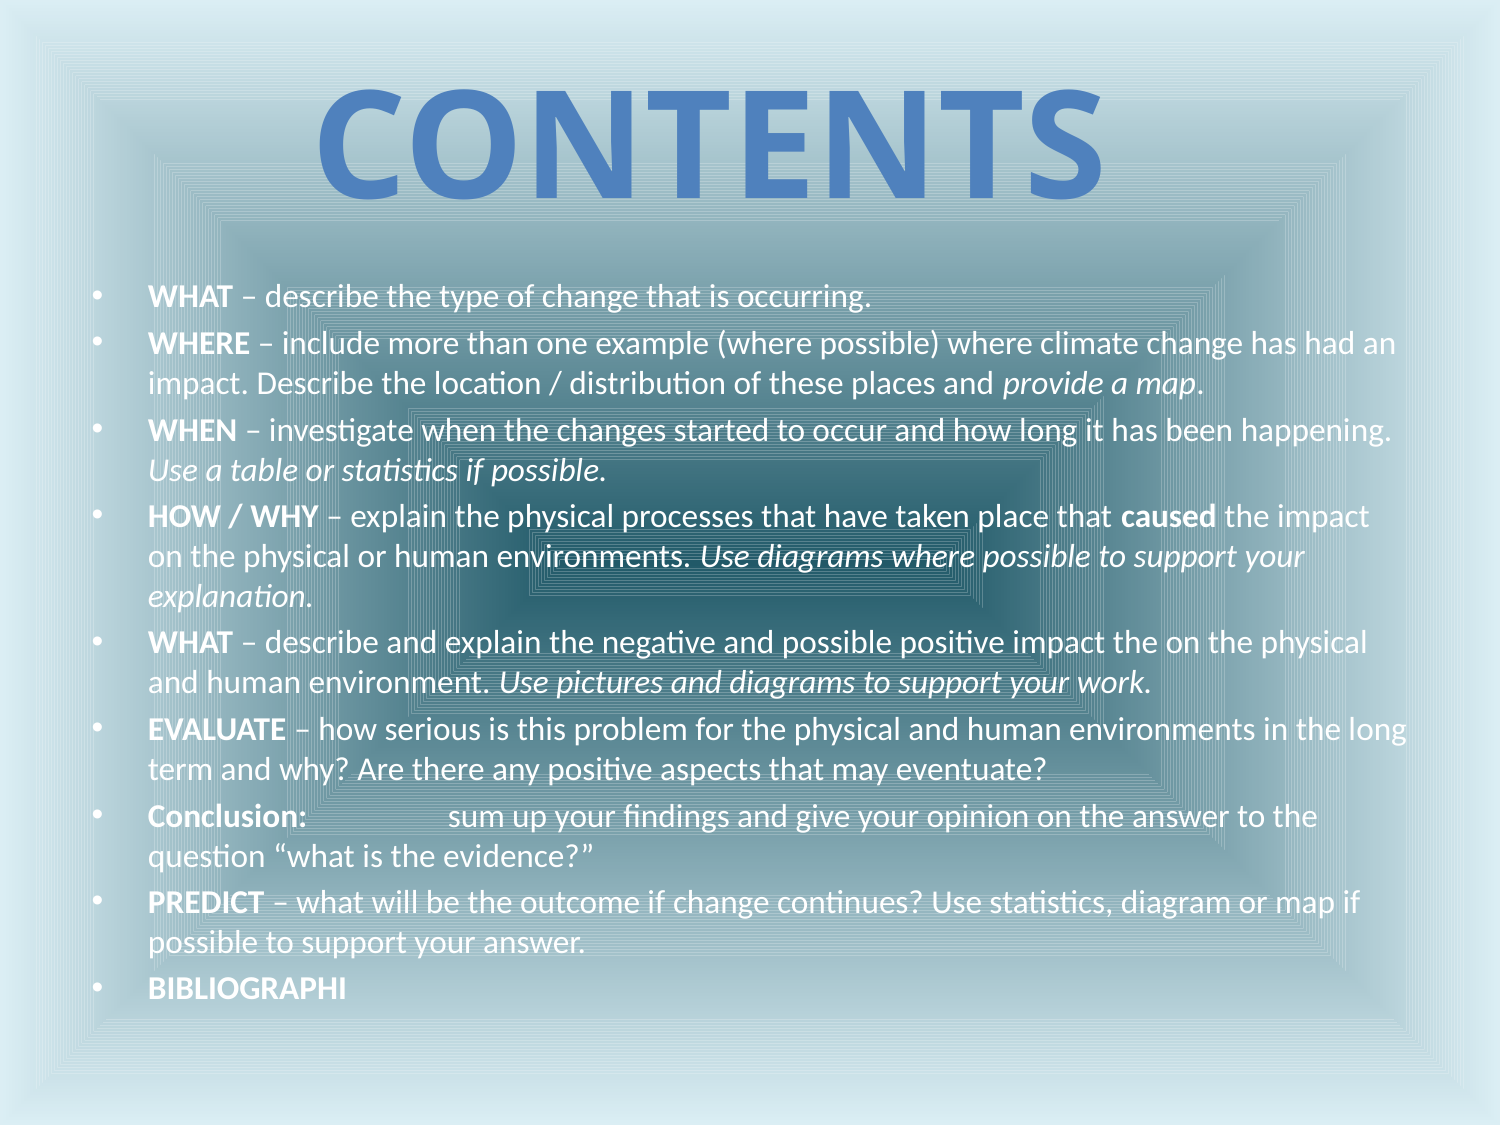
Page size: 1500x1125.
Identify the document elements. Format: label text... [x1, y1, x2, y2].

title Contents [0, 45, 1459, 233]
list WHAT – describe the type of change that is occurring. WHERE – include more than one example (where possible) where climate change has had an impact. Describe the location / distribution of these places and provide a map. WHEN – investigate when the changes started to occur and how long it has been happening. Use a table or statistics if possible. HOW / WHY – explain the physical processes that have taken place that caused the impact on the physical or human environments. Use diagrams where possible to support your explanation. WHAT – describe and explain the negative and possible positive impact the on the physical and human environment. Use pictures and diagrams to support your work. EVALUATE – how serious is this problem for the physical and human environments in the long term and why? Are there any positive aspects that may eventuate? Conclusion: sum up your findings and give your opinion on the answer to the question “what is the evidence?” PREDICT – what will be the outcome if change continues? Use statistics, diagram or map if possible to support your answer. BIBLIOGRAPHI [76, 267, 1427, 1010]
